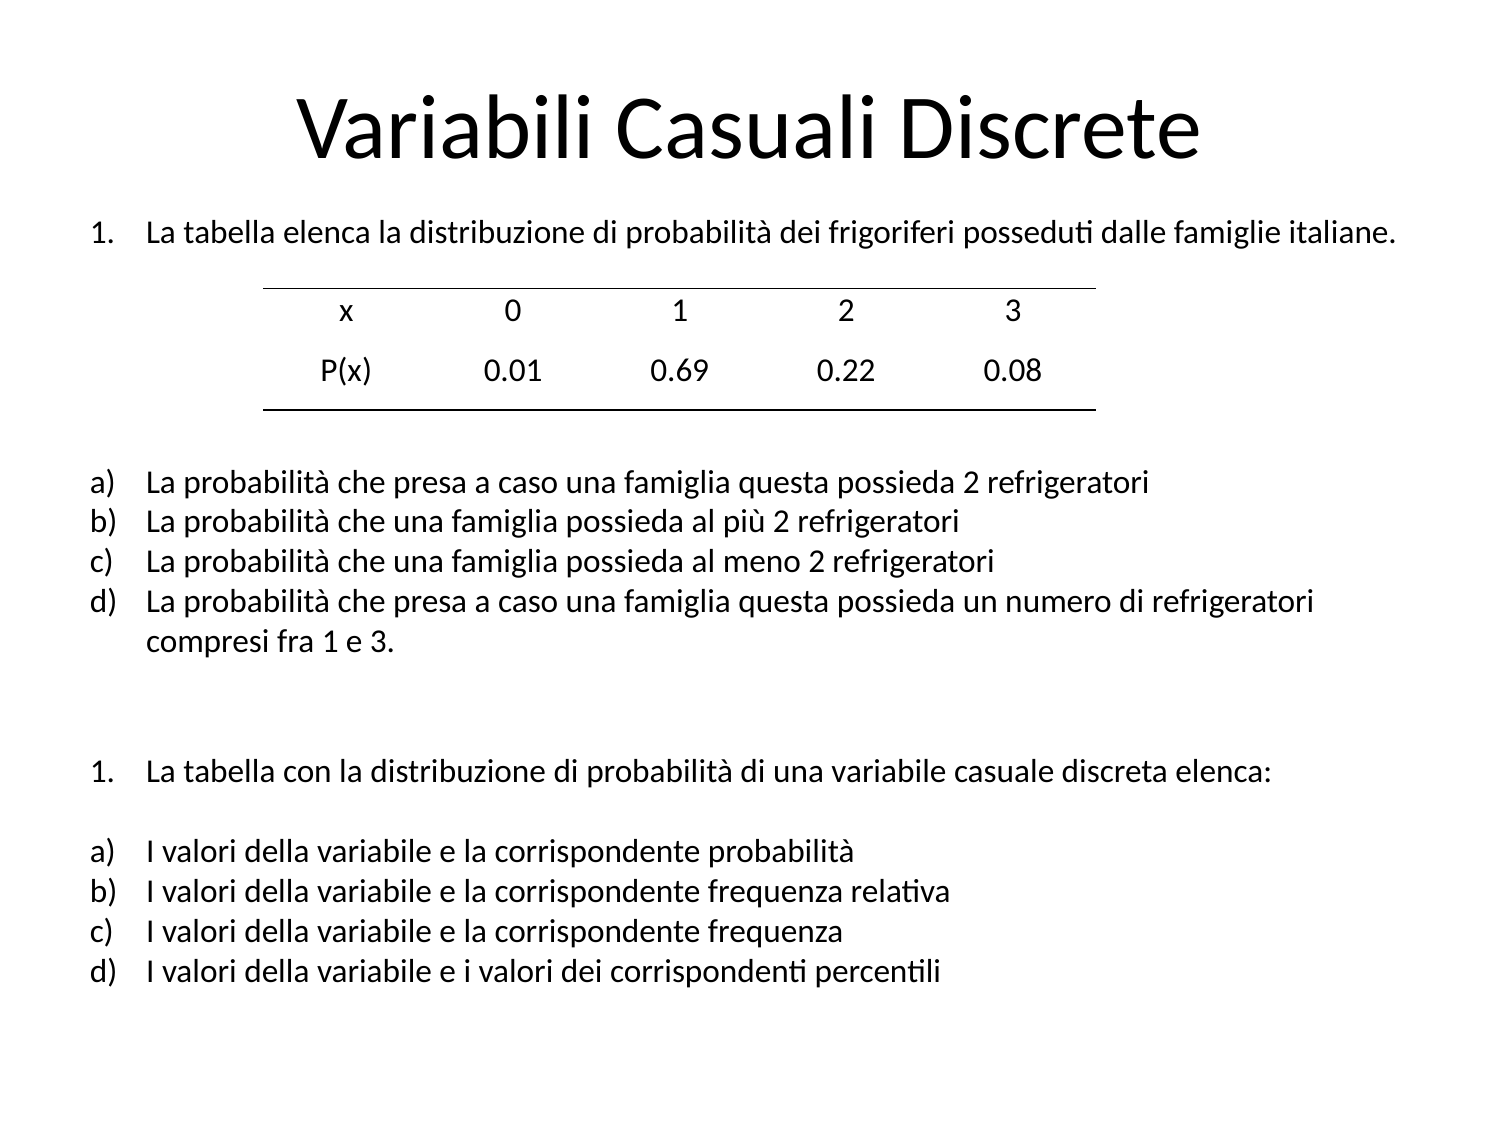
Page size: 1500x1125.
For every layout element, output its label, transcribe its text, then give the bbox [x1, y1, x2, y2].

table_header 2 [763, 289, 930, 349]
table_cell 0.01 [430, 349, 596, 409]
table_header 1 [596, 289, 763, 349]
table_cell P(x) [263, 349, 430, 409]
table_header x [263, 289, 430, 349]
table_cell 0.22 [763, 349, 930, 409]
table_cell 0.69 [596, 349, 763, 409]
table_header 0 [430, 289, 596, 349]
table_header 3 [930, 289, 1096, 349]
text_box La tabella elenca la distribuzione di probabilità dei frigoriferi posseduti dalle famiglie italiane. [74, 203, 1425, 258]
text_box La tabella con la distribuzione di probabilità di una variabile casuale discreta elenca: I valori della variabile e la corrispondente probabilità I valori della variabile e la corrispondente frequenza relativa I valori della variabile e la corrispondente frequenza I valori della variabile e i valori dei corrispondenti percentili [74, 742, 1449, 997]
text_box La probabilità che presa a caso una famiglia questa possieda 2 refrigeratori La probabilità che una famiglia possieda al più 2 refrigeratori La probabilità che una famiglia possieda al meno 2 refrigeratori La probabilità che presa a caso una famiglia questa possieda un numero di refrigeratori compresi fra 1 e 3. [74, 452, 1449, 667]
table_cell 0.08 [930, 349, 1096, 409]
title Variabili Casuali Discrete [75, 45, 1425, 199]
